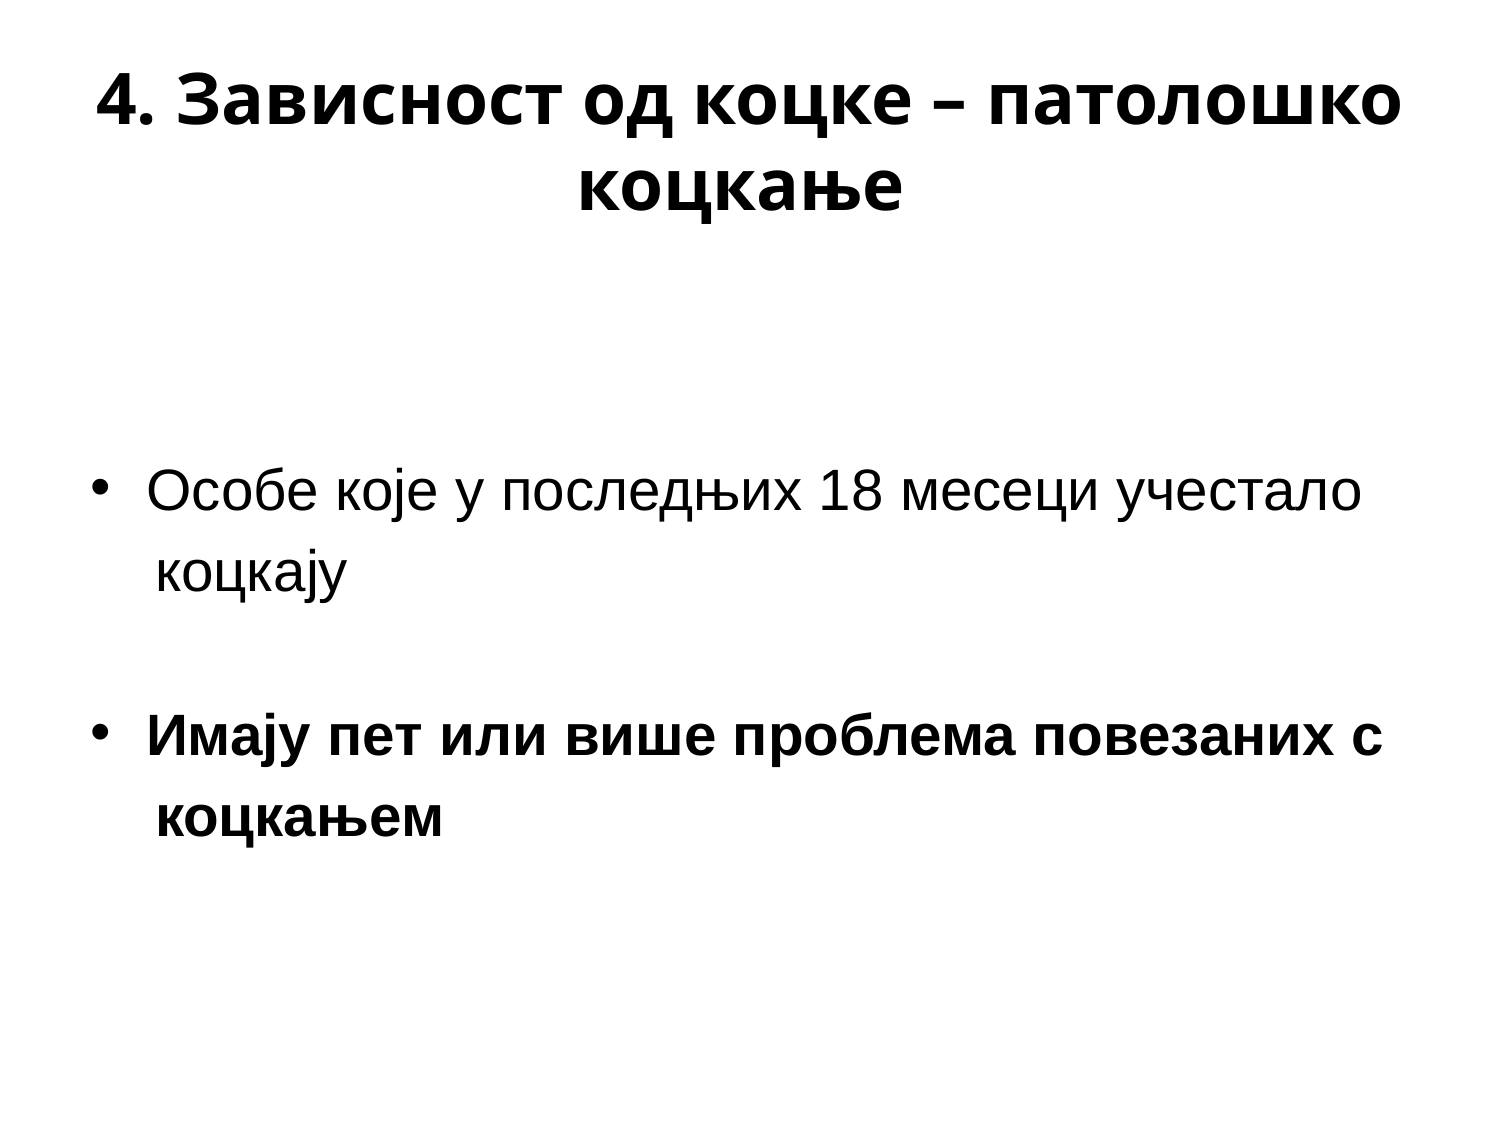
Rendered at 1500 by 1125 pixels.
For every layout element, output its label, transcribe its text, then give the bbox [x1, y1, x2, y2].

list Особе које у последњих 18 месеци учестало коцкају Имају пет или више проблема повезаних с коцкањем [74, 362, 1426, 963]
title 4. Зависност од коцке – патолошко коцкање [74, 44, 1426, 233]
